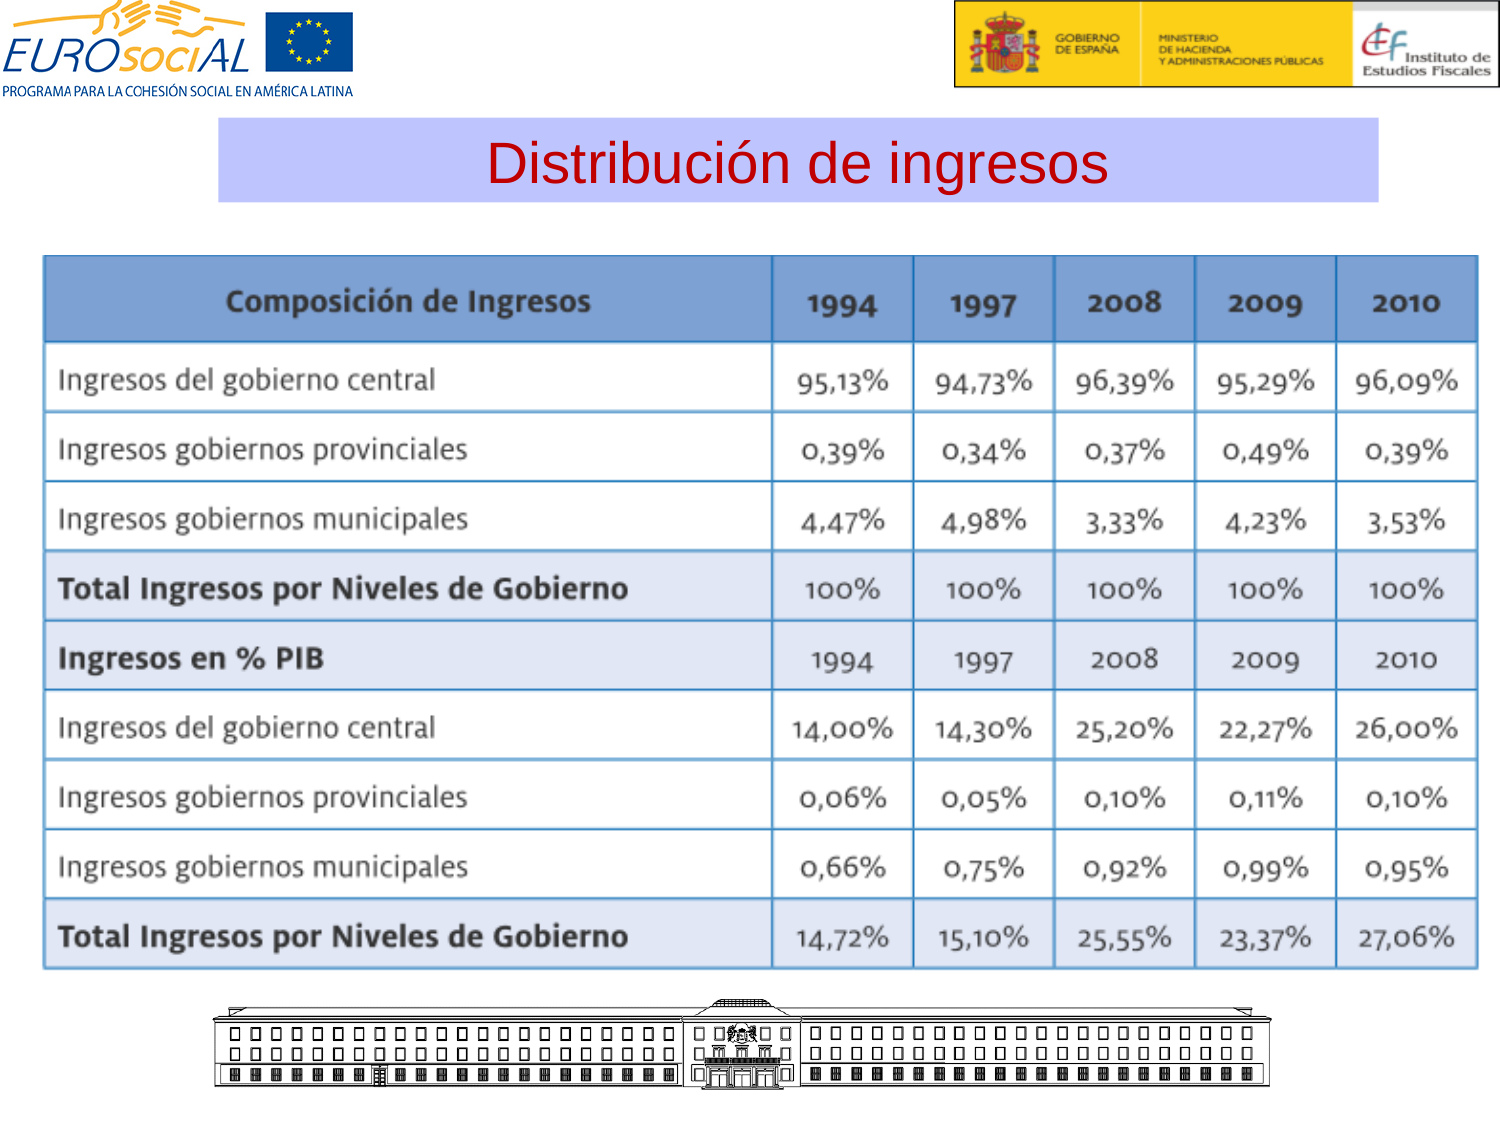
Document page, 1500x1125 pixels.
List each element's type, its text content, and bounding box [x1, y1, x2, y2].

picture [954, 0, 1500, 89]
text_box Distribución de ingresos [218, 117, 1379, 203]
picture [0, 0, 354, 97]
picture [212, 999, 1272, 1090]
picture [39, 255, 1482, 977]
